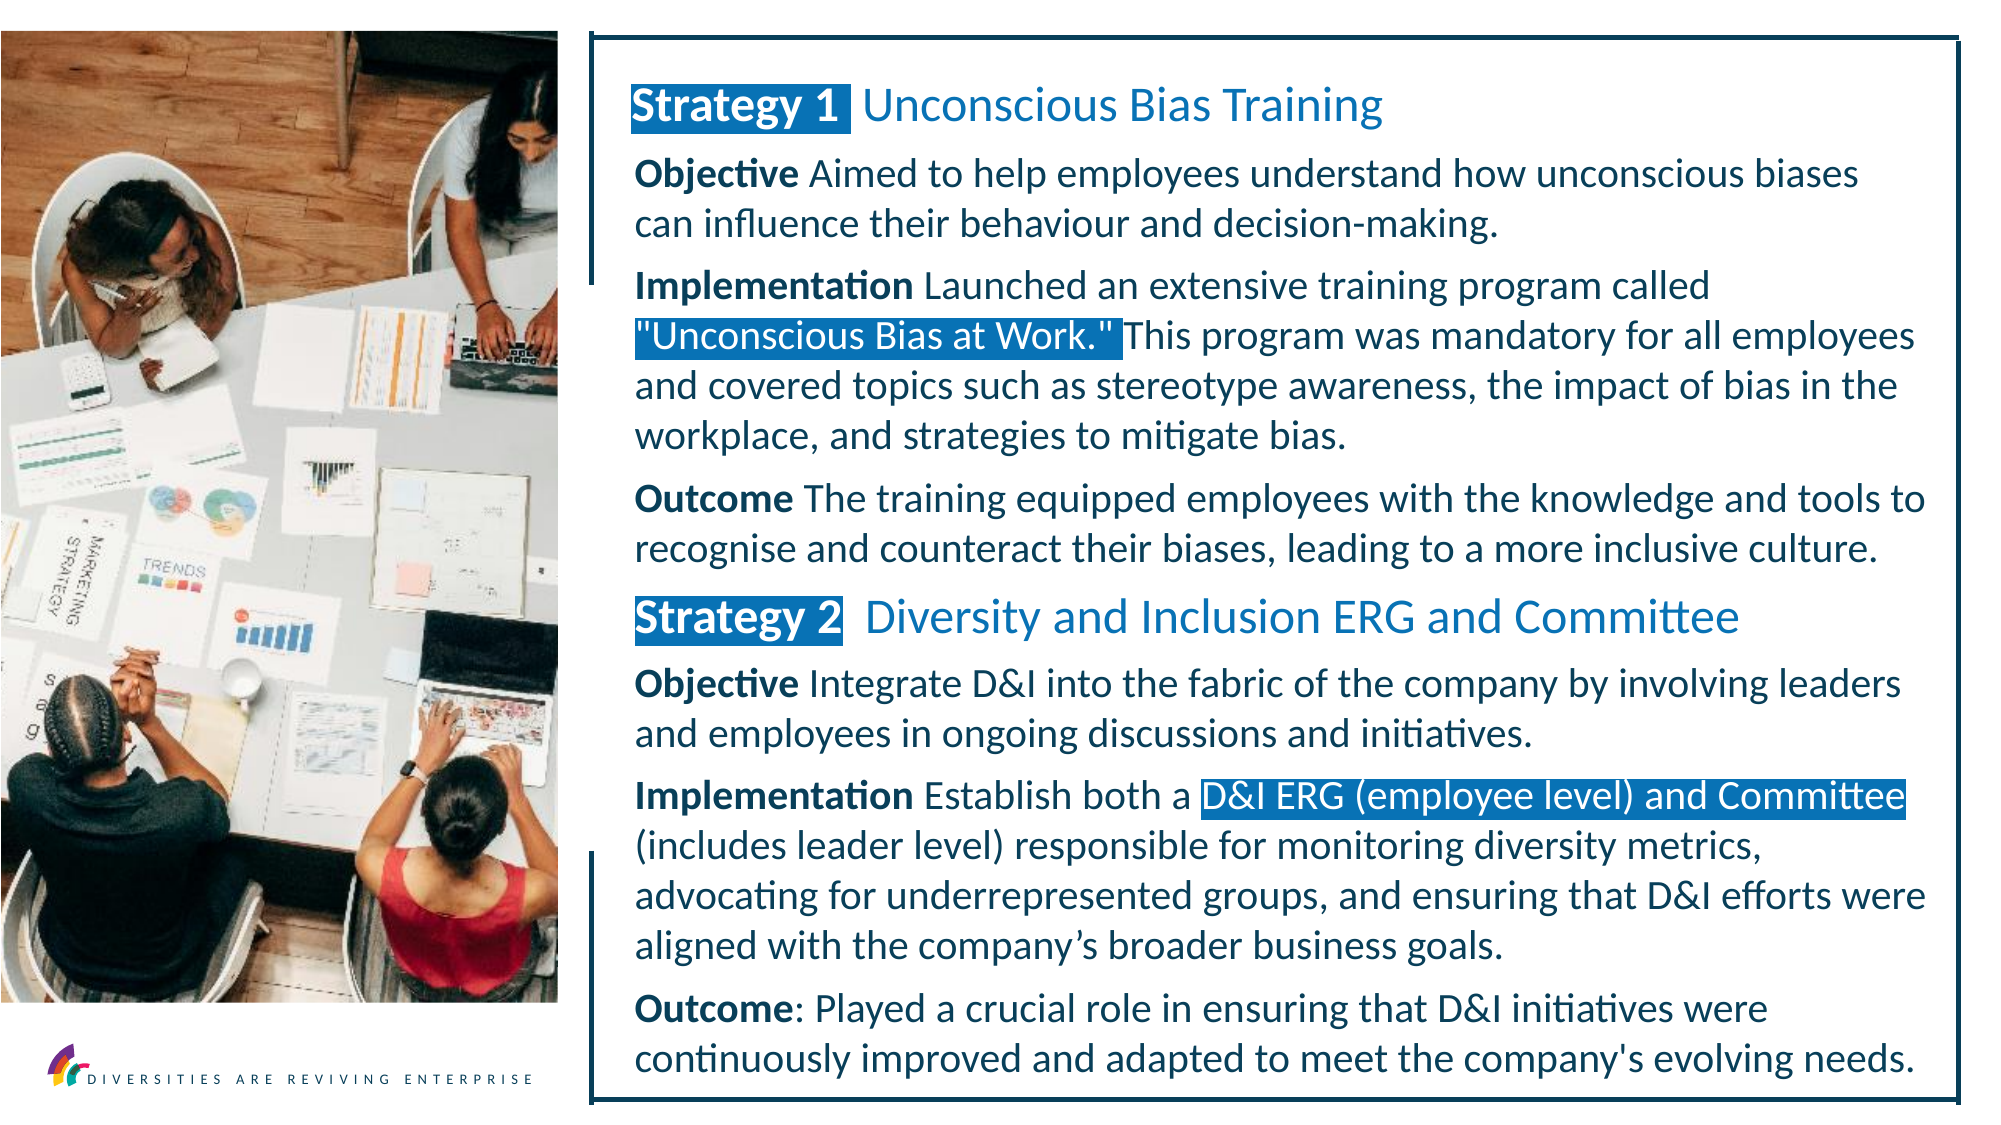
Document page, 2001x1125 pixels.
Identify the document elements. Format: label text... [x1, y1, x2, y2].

list Objective Aimed to help employees understand how unconscious biases can influence their behaviour and decision-making. Implementation Launched an extensive training program called "Unconscious Bias at Work." This program was mandatory for all employees and covered topics such as stereotype awareness, the impact of bias in the workplace, and strategies to mitigate bias. Outcome The training equipped employees with the knowledge and tools to recognise and counteract their biases, leading to a more inclusive culture. Strategy 2 Diversity and Inclusion ERG and Committee Objective Integrate D&I into the fabric of the company by involving leaders and employees in ongoing discussions and initiatives. Implementation Establish both a D&I ERG (employee level) and Committee (includes leader level) responsible for monitoring diversity metrics, advocating for underrepresented groups, and ensuring that D&I efforts were aligned with the company’s broader business goals. Outcome: Played a crucial role in ensuring that D&I initiatives were continuously improved and adapted to meet the company's evolving needs. [619, 137, 1943, 302]
picture [1, 30, 558, 1003]
list Strategy 1 Unconscious Bias Training [616, 63, 1918, 120]
